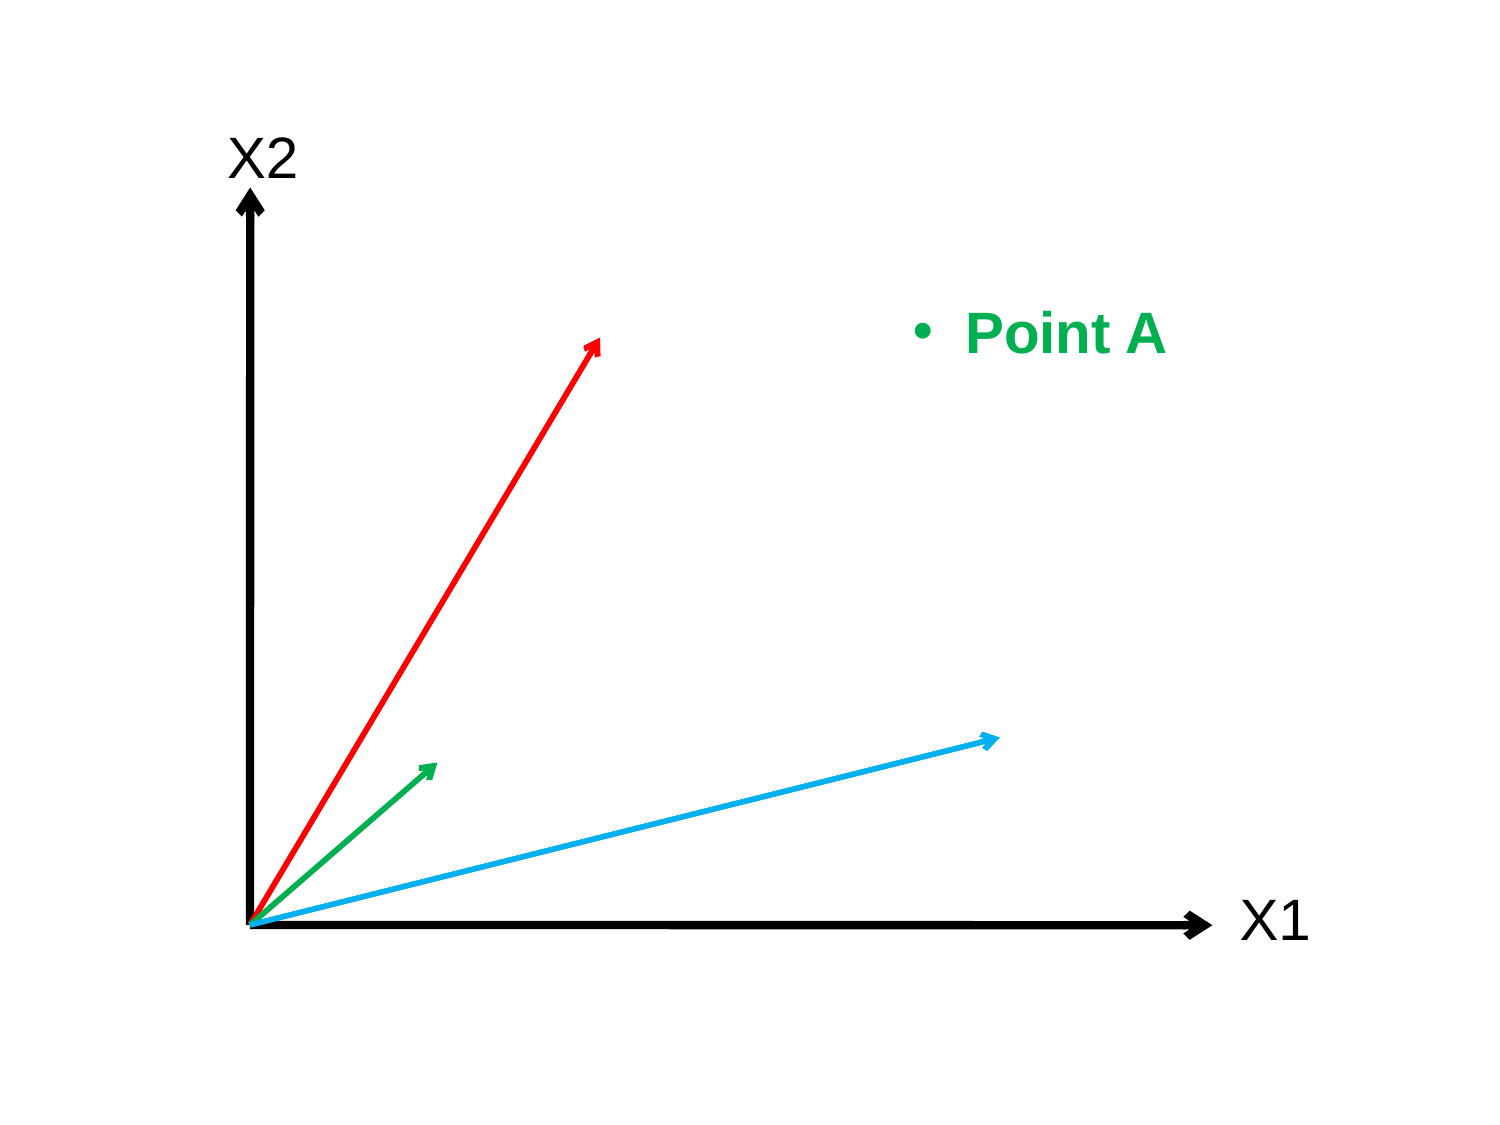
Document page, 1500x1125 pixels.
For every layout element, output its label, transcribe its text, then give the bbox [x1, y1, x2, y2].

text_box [130, 455, 719, 807]
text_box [249, 737, 1001, 926]
text_box Point A [897, 287, 1182, 373]
text_box X2 [212, 112, 350, 198]
text_box X1 [1224, 875, 1375, 960]
